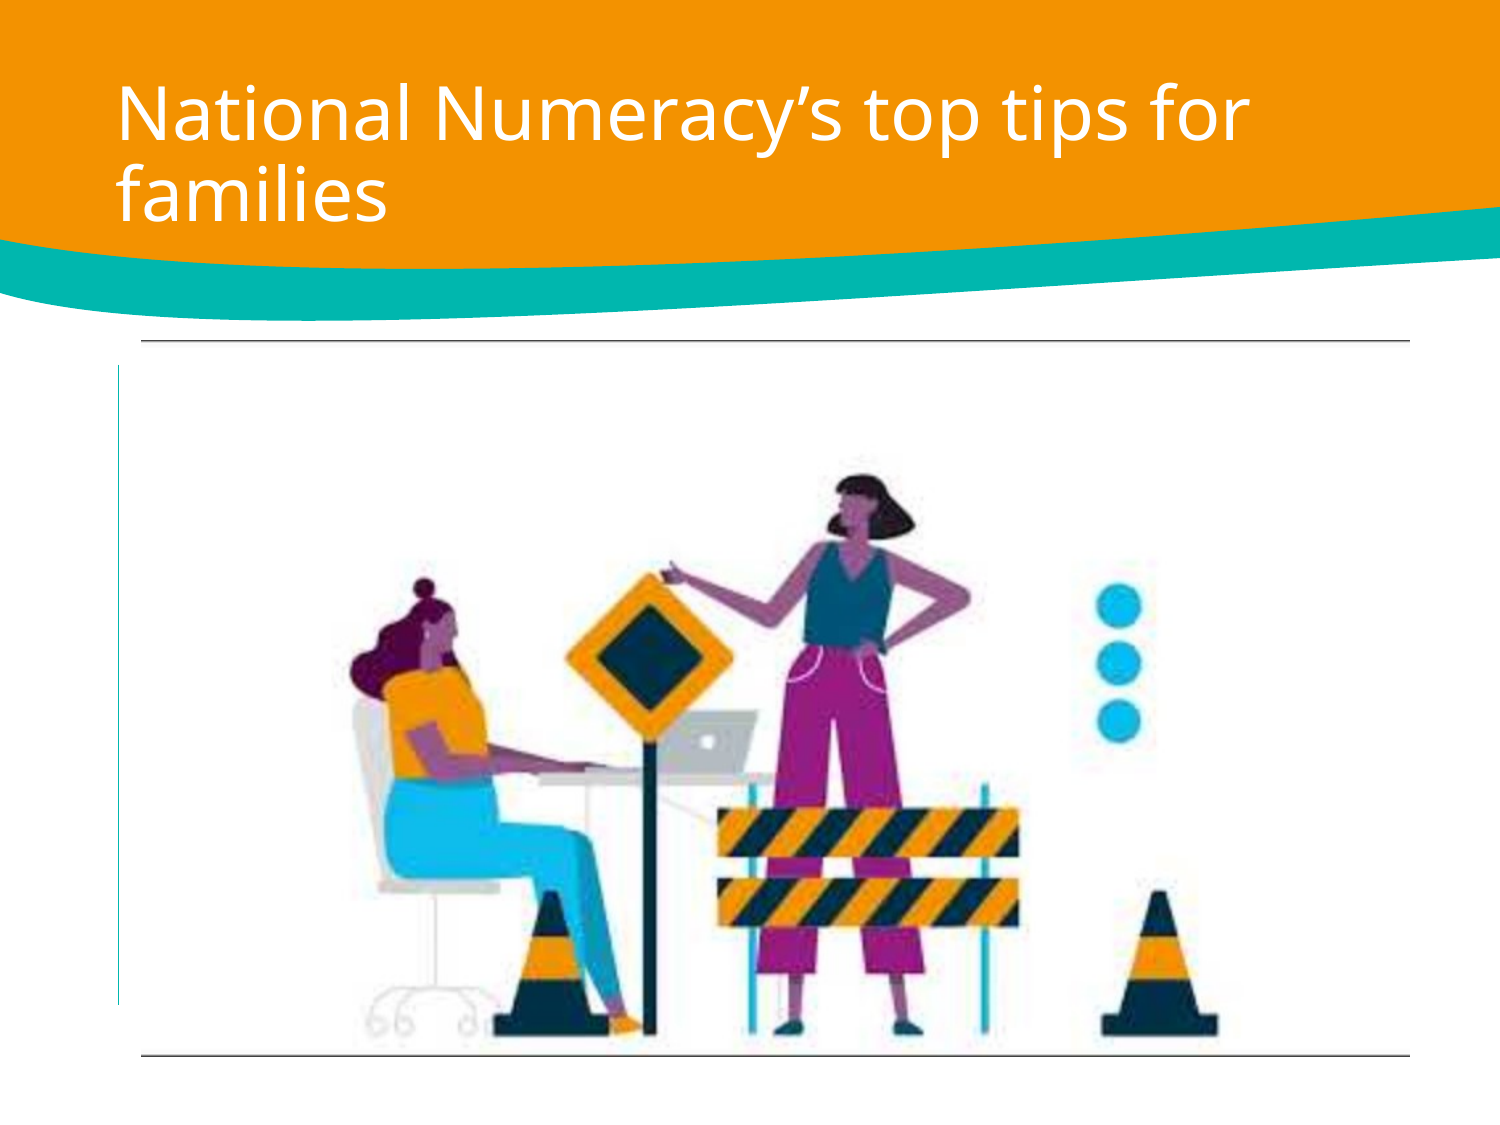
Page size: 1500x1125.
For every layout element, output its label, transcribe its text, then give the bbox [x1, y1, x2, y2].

list National Numeracy’s top tips for families [100, 67, 1411, 258]
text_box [140, 339, 1411, 1058]
